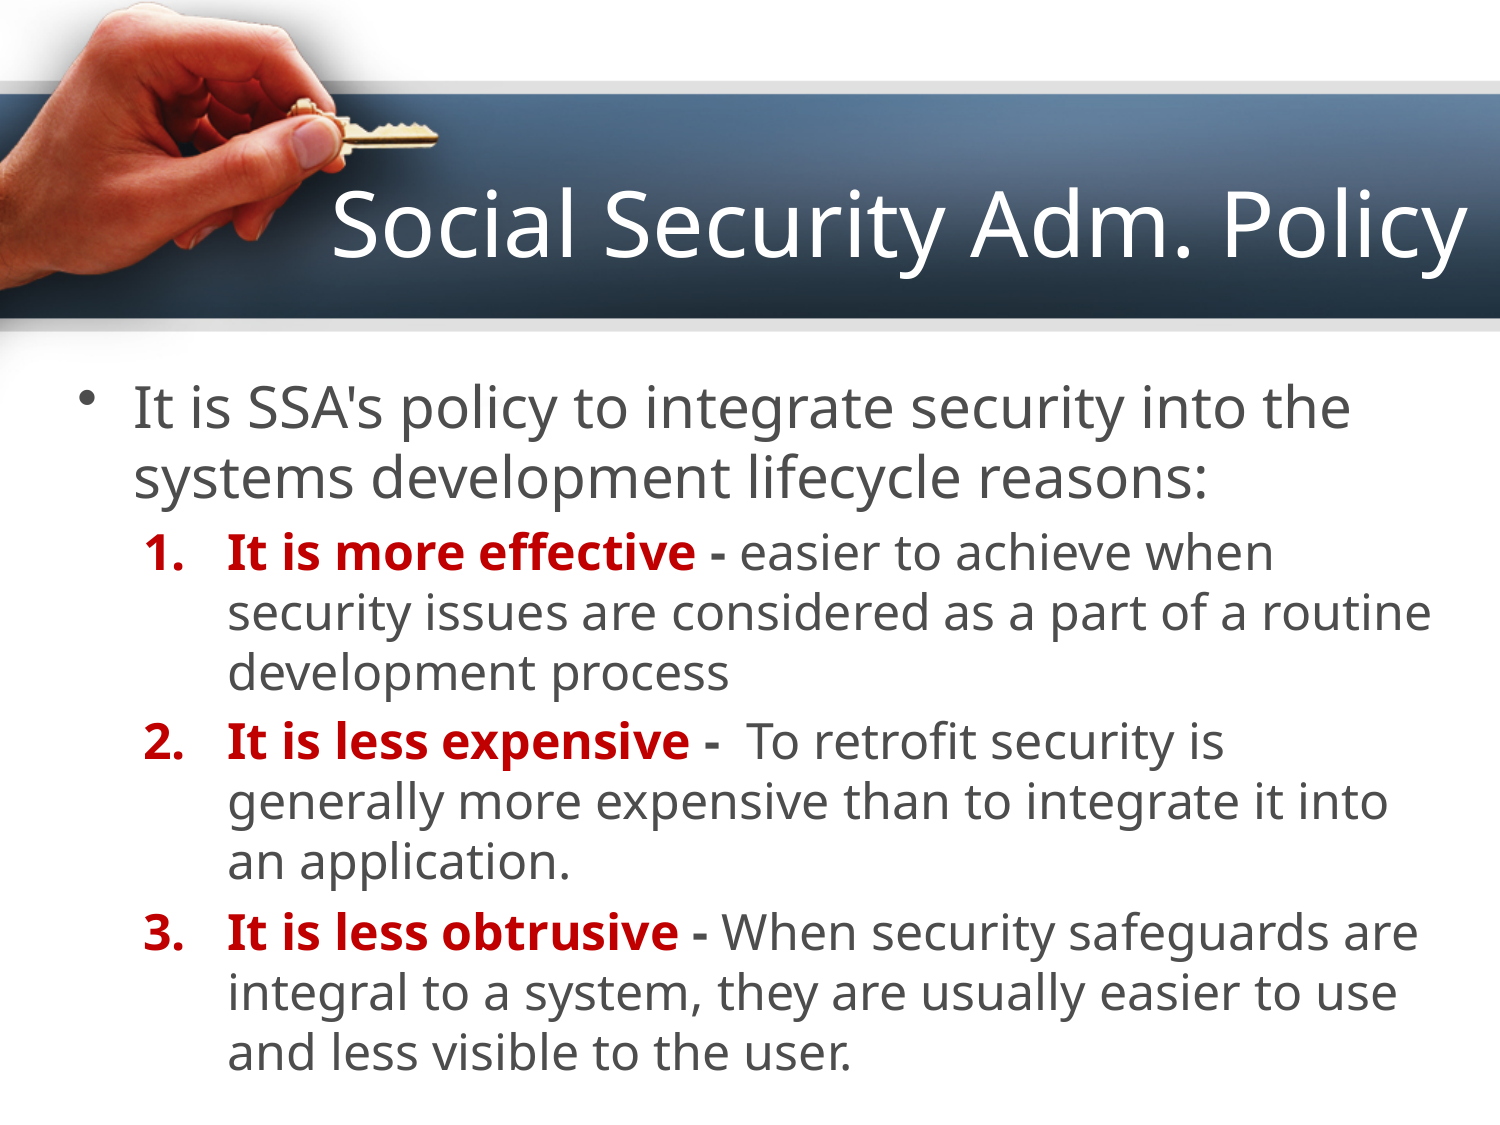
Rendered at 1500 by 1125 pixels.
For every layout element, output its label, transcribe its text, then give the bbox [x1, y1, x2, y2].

title Social Security Adm. Policy [299, 162, 1500, 281]
picture [0, 0, 1500, 1125]
list It is SSA's policy to integrate security into the systems development lifecycle reasons: It is more effective - easier to achieve when security issues are considered as a part of a routine development process It is less expensive - To retrofit security is generally more expensive than to integrate it into an application. It is less obtrusive - When security safeguards are integral to a system, they are usually easier to use and less visible to the user. [62, 362, 1463, 1101]
